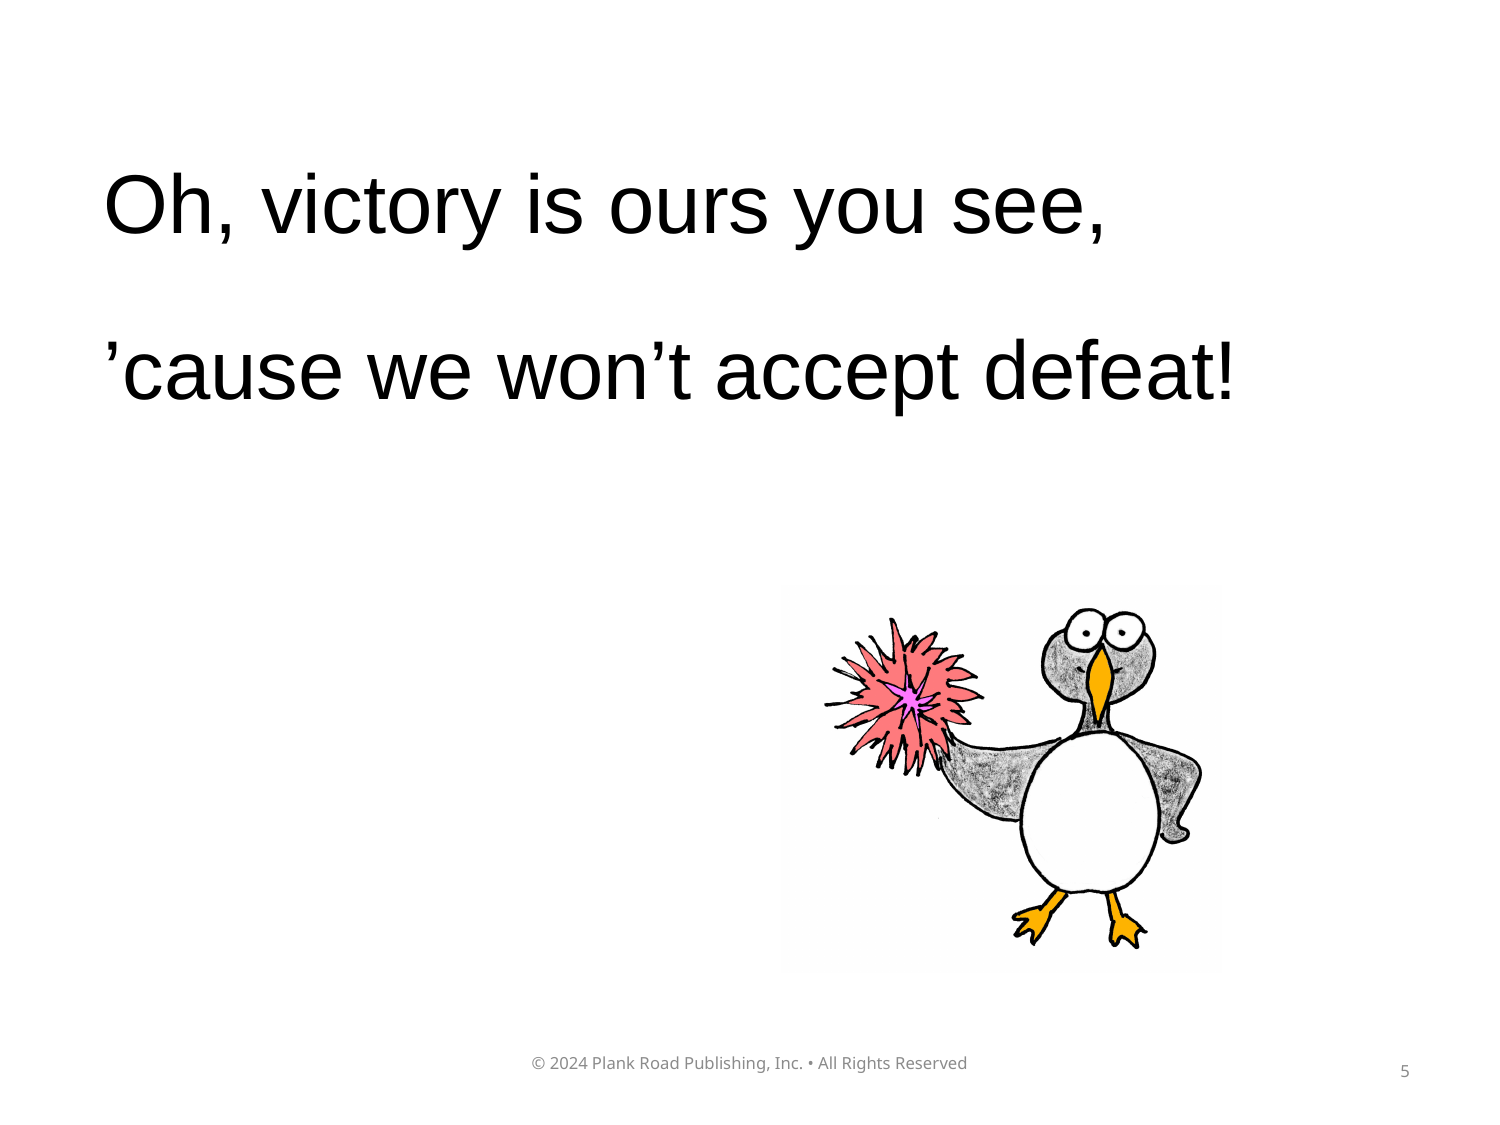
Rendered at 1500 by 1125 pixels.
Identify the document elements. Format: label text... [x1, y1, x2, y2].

slide_number 5 [1074, 1042, 1425, 1103]
picture [767, 585, 1222, 973]
list Oh, victory is ours you see, ’cause we won’t accept defeat! [89, 92, 1425, 1014]
